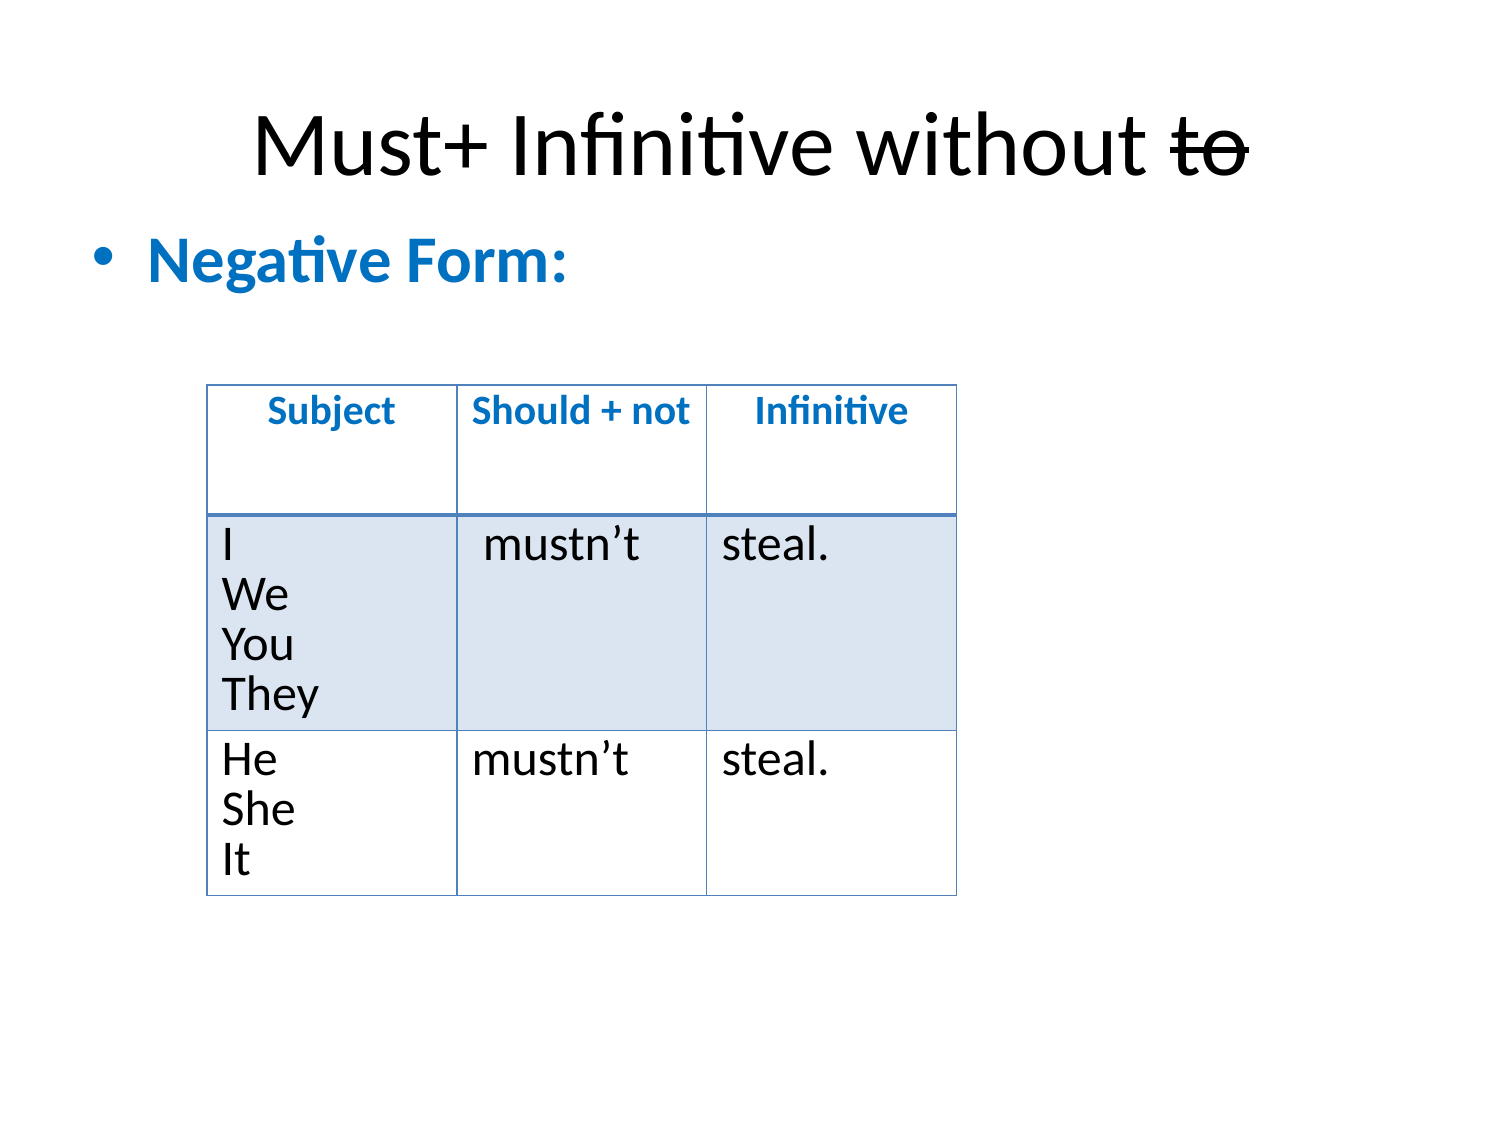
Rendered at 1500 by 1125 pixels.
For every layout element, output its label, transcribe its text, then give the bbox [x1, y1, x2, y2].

table_cell steal. [707, 517, 956, 730]
list Negative Form: [76, 208, 1425, 1005]
table_cell mustn’t [458, 731, 706, 895]
table_header Subject [208, 386, 456, 513]
table_cell I We You They [208, 517, 456, 730]
table_cell steal. [707, 731, 956, 895]
title Must+ Infinitive without to [75, 45, 1425, 233]
table_cell mustn’t [458, 517, 706, 730]
table_header Infinitive [707, 386, 956, 513]
table_header Should + not [458, 386, 706, 513]
table_cell He She It [208, 731, 456, 895]
